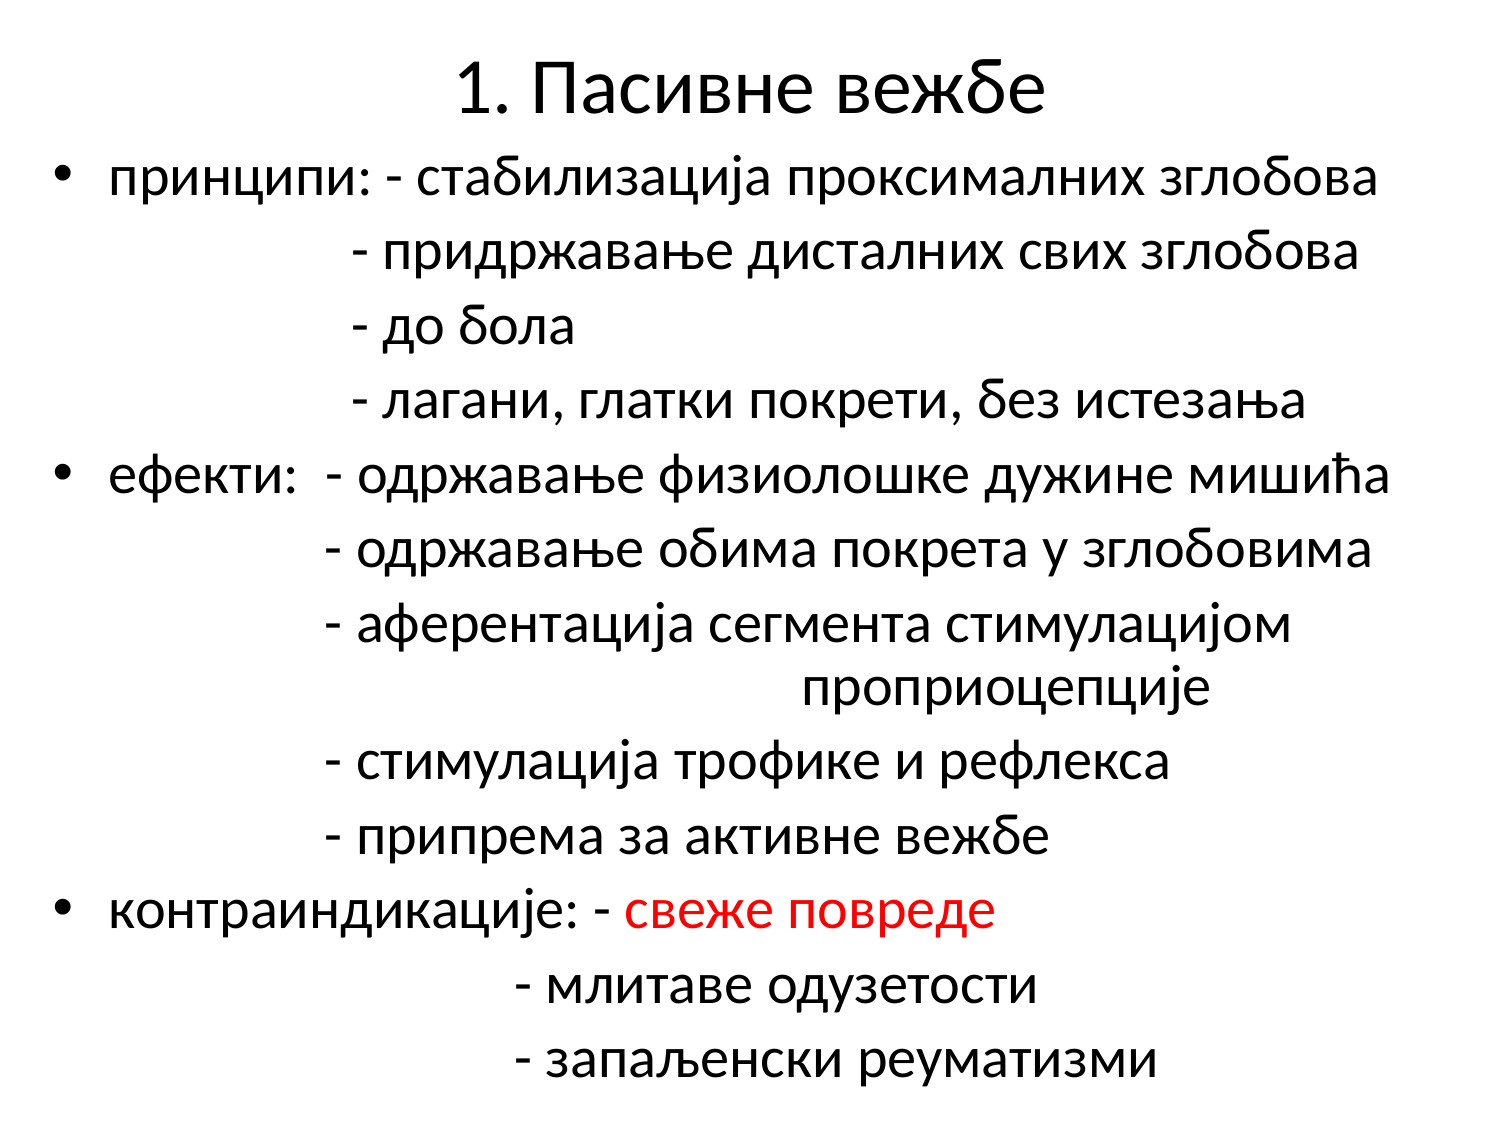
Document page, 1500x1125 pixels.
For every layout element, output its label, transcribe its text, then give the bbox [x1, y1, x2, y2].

list принципи: - стабилизација проксималних зглобова - придржавање дисталних свих зглобова - до бола - лагани, глатки покрети, без истезања ефекти: - одржавање физиолошке дужине мишића - одржавање обима покрета у зглобовима - аферентација сегмента стимулацијом проприоцепције - стимулација трофике и рефлекса - припрема за активне вежбе контраиндикације: - свеже повреде - млитаве одузетости - запаљенски реуматизми [37, 137, 1463, 1125]
title 1. Пасивне вежбе [75, 26, 1425, 137]
